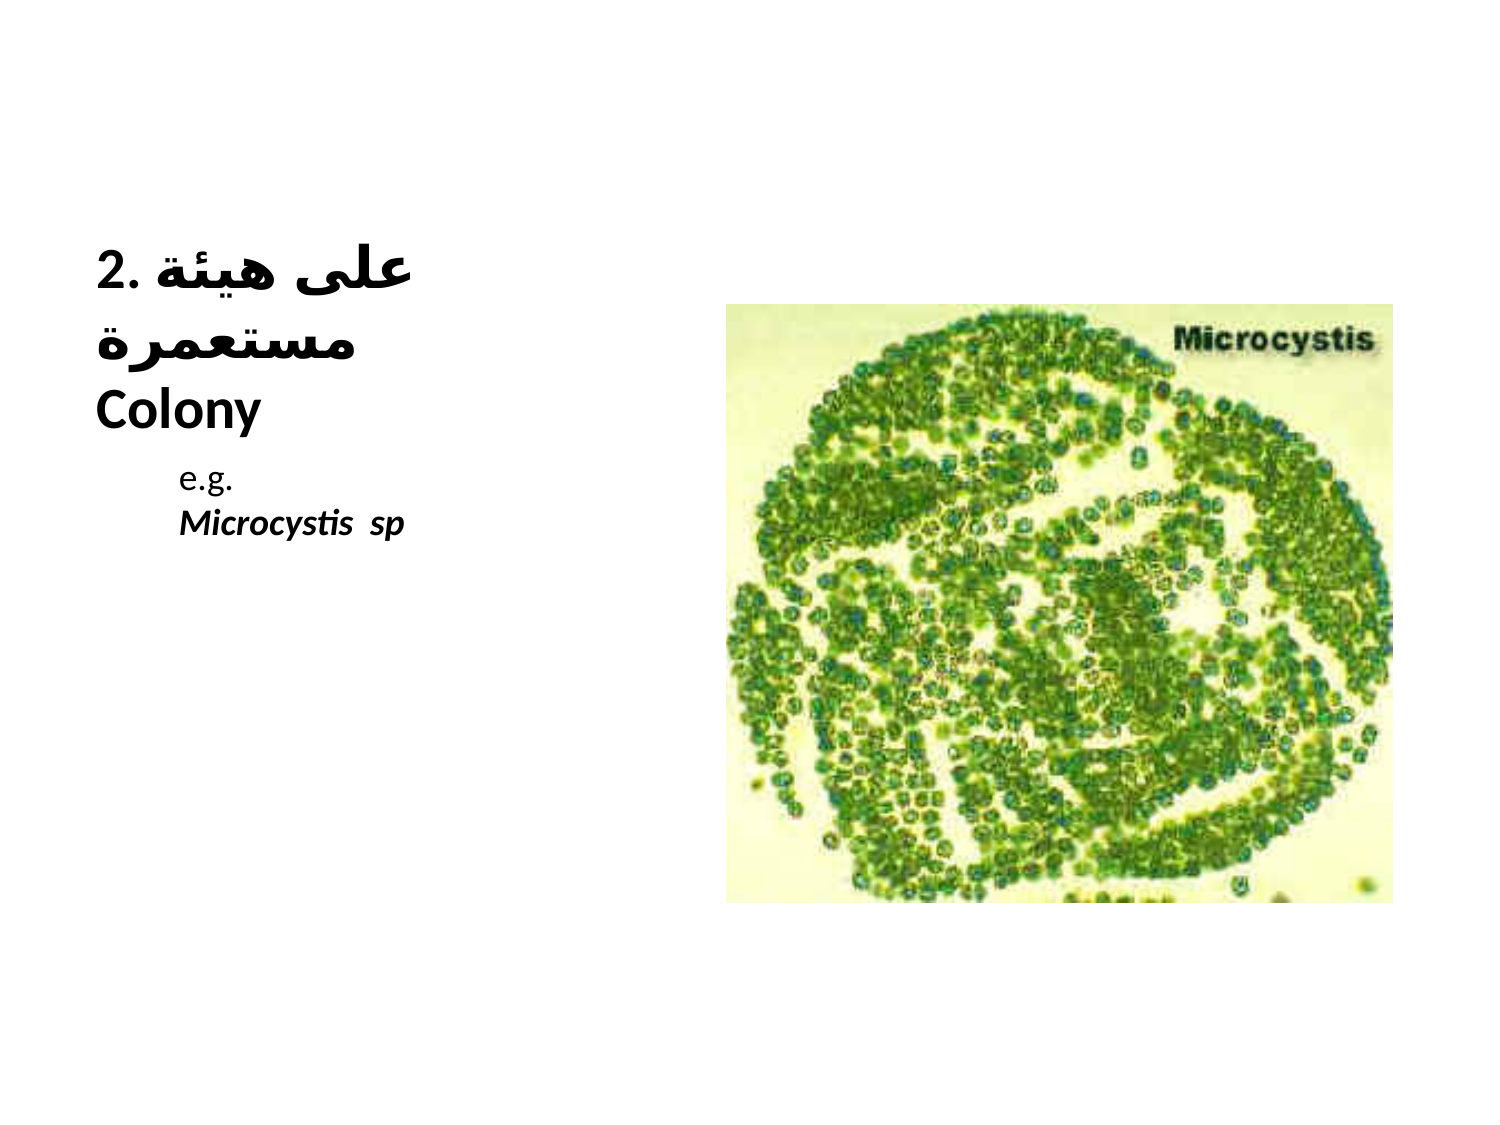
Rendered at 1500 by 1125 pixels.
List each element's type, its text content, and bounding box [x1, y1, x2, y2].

picture [726, 304, 1394, 903]
text_box 2. على هيئة مستعمرة Colony [82, 222, 704, 448]
text_box e.g. Microcystis sp [163, 448, 551, 550]
